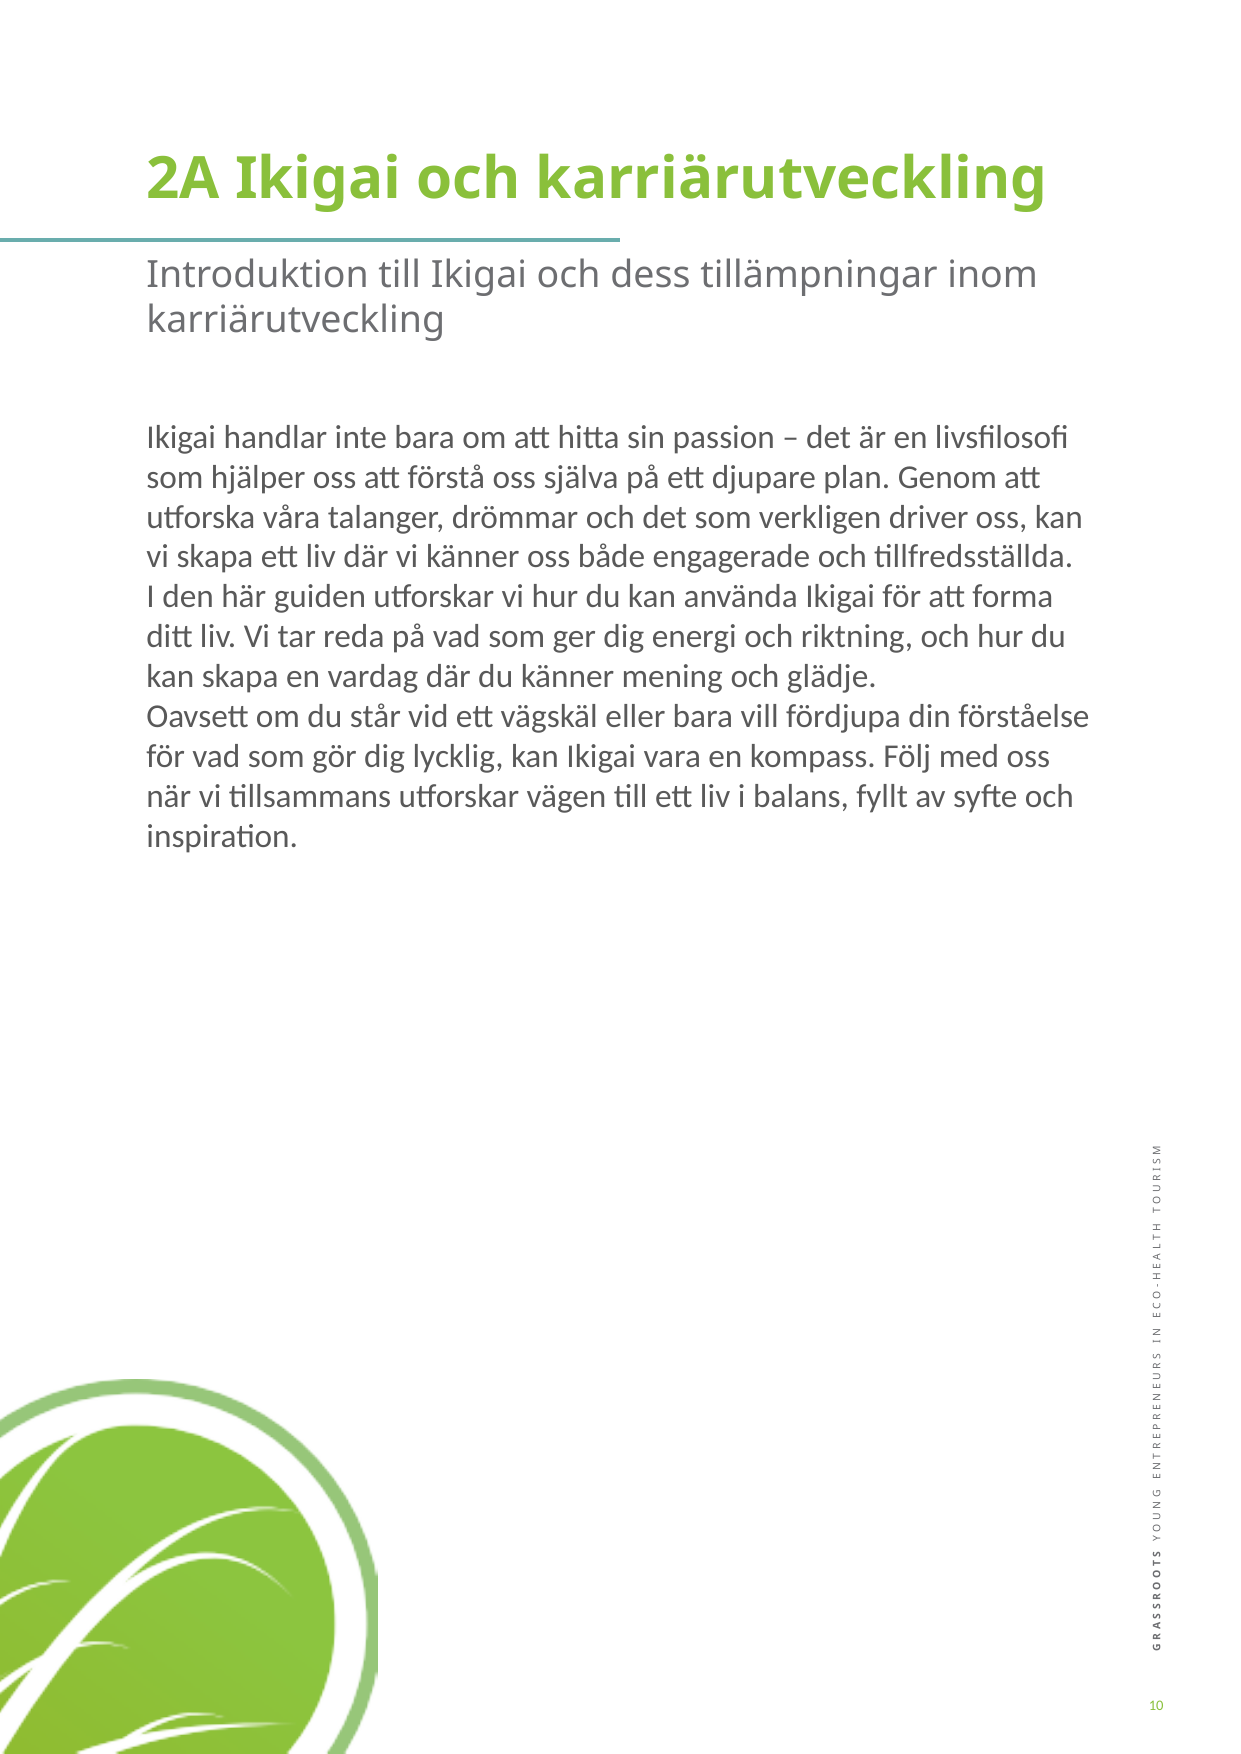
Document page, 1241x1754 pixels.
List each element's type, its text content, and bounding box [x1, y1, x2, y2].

slide_number 10 [1125, 1666, 1187, 1743]
list 2A Ikigai och karriärutveckling [131, 132, 1109, 242]
list Introduktion till Ikigai och dess tillämpningar inom karriärutveckling [131, 242, 1109, 371]
list Ikigai handlar inte bara om att hitta sin passion – det är en livsfilosofi som hjälper oss att förstå oss själva på ett djupare plan. Genom att utforska våra talanger, drömmar och det som verkligen driver oss, kan vi skapa ett liv där vi känner oss både engagerade och tillfredsställda. I den här guiden utforskar vi hur du kan använda Ikigai för att forma ditt liv. Vi tar reda på vad som ger dig energi och riktning, och hur du kan skapa en vardag där du känner mening och glädje. Oavsett om du står vid ett vägskäl eller bara vill fördjupa din förståelse för vad som gör dig lycklig, kan Ikigai vara en kompass. Följ med oss när vi tillsammans utforskar vägen till ett liv i balans, fyllt av syfte och inspiration. [131, 407, 1109, 1622]
